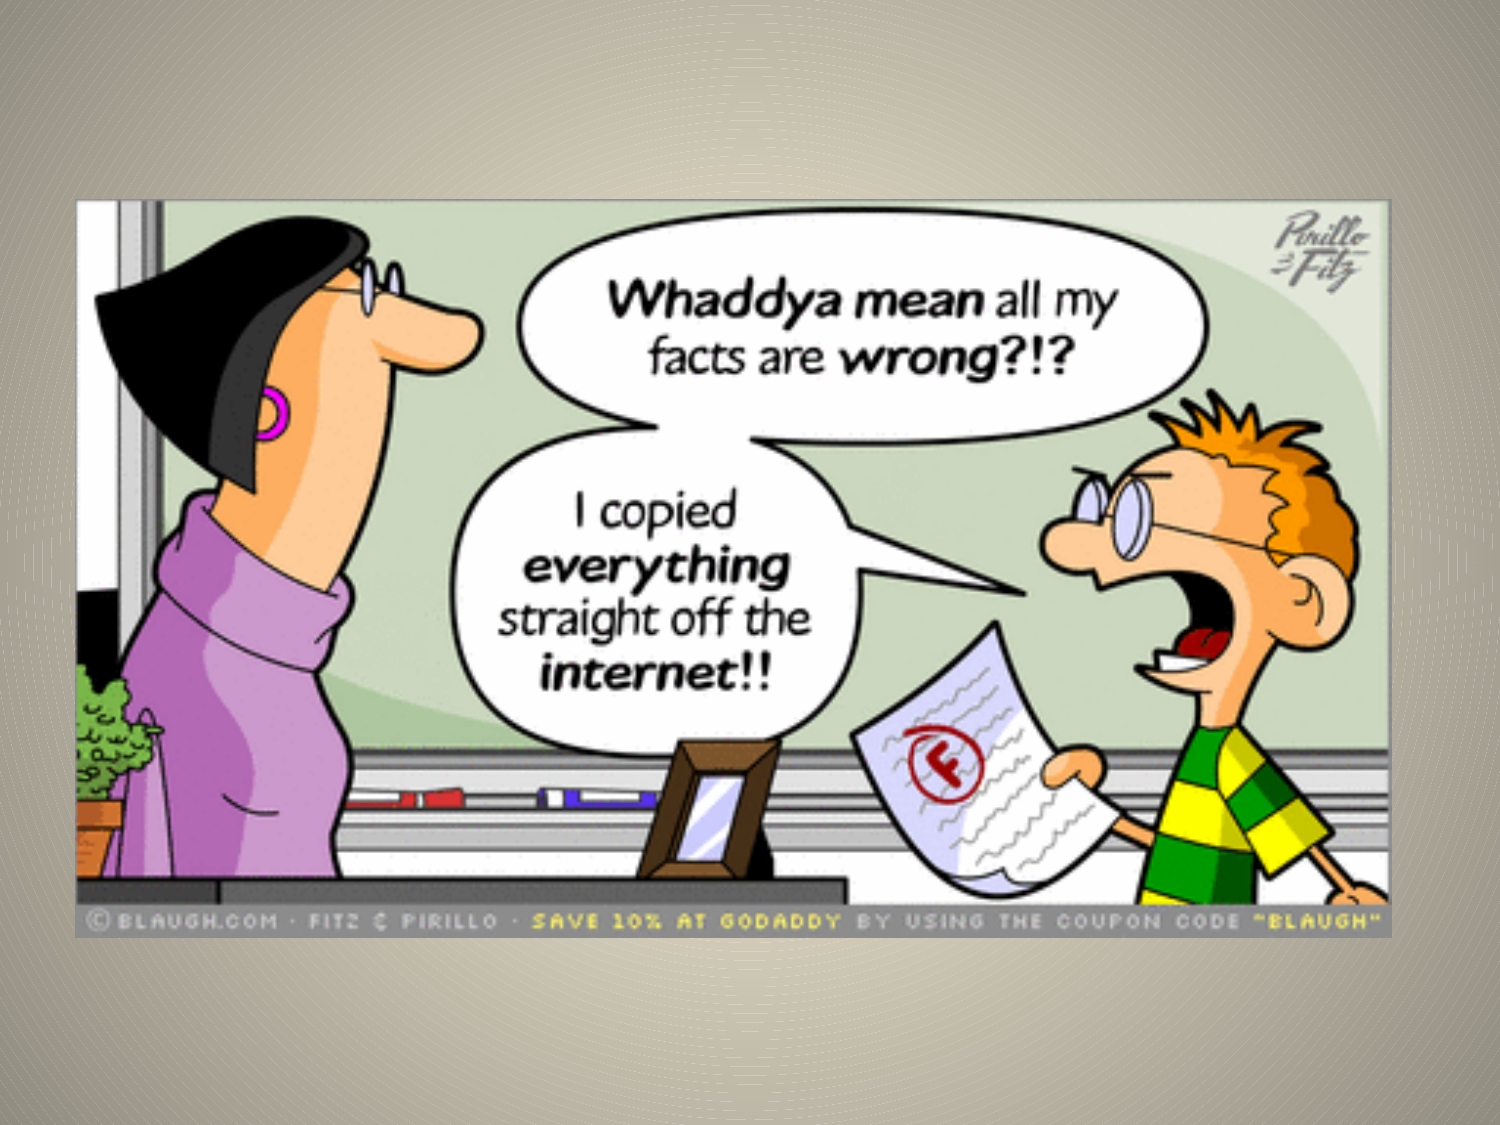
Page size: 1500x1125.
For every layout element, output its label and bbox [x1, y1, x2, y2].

list [74, 199, 1393, 938]
